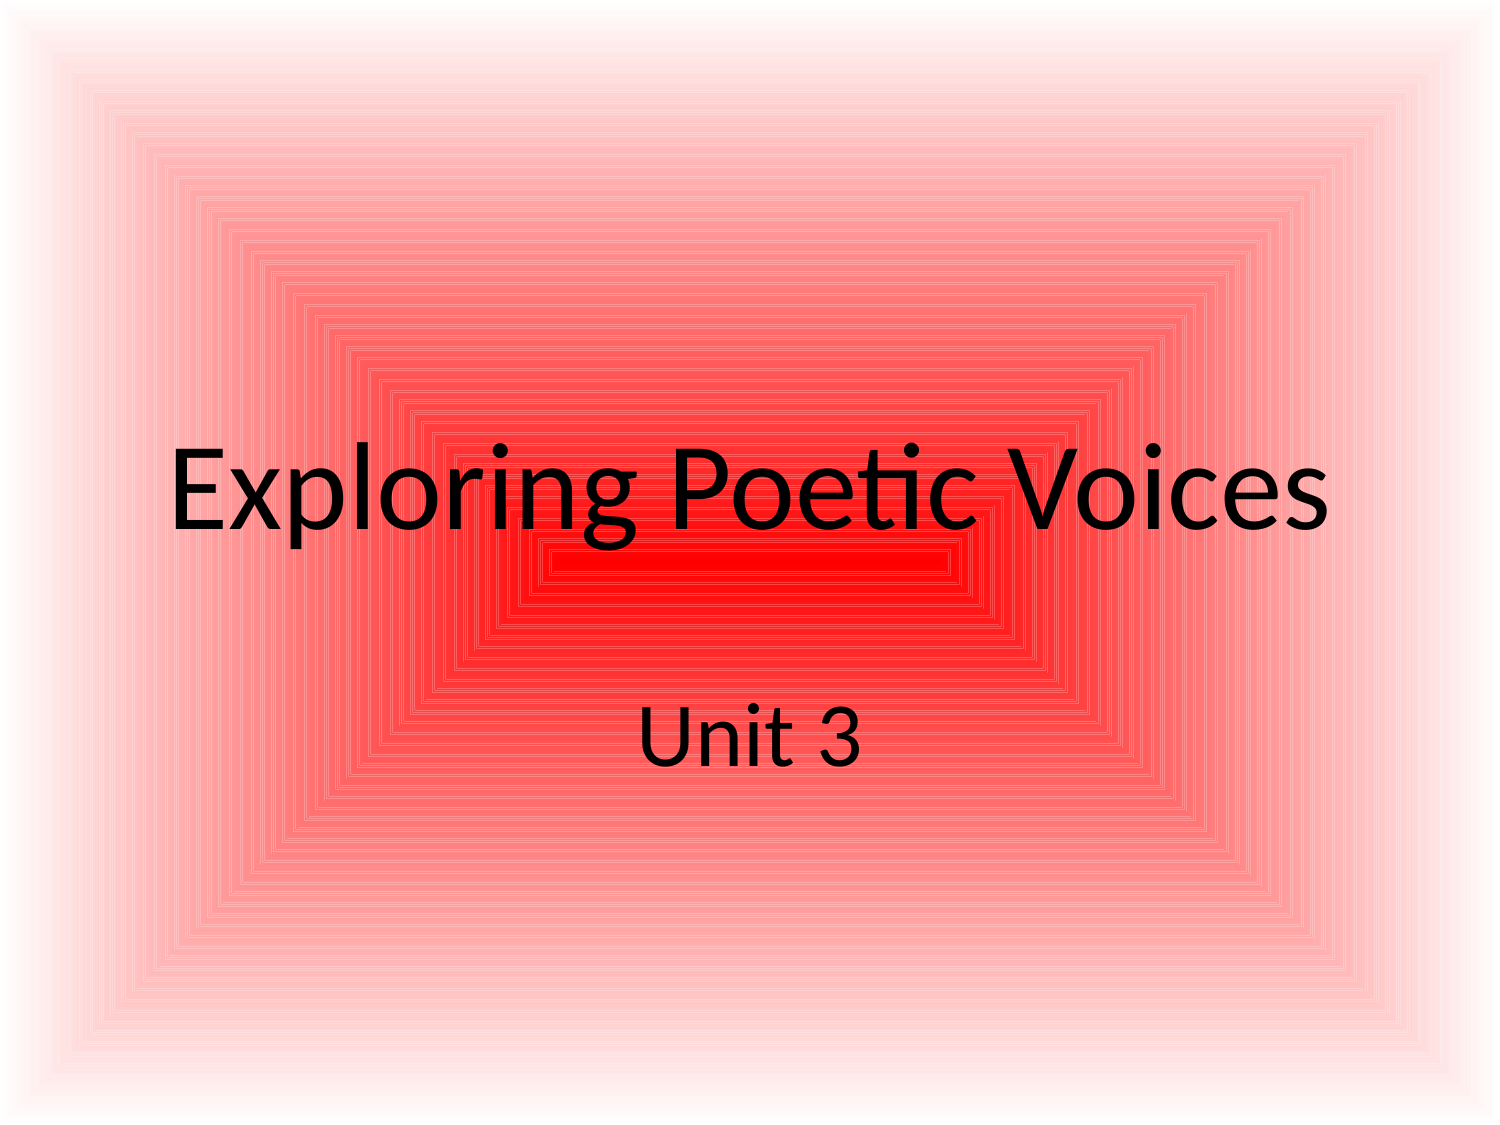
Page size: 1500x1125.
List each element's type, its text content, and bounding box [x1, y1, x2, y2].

text_box Unit 3 [112, 608, 1388, 850]
title Exploring Poetic Voices [112, 358, 1388, 600]
